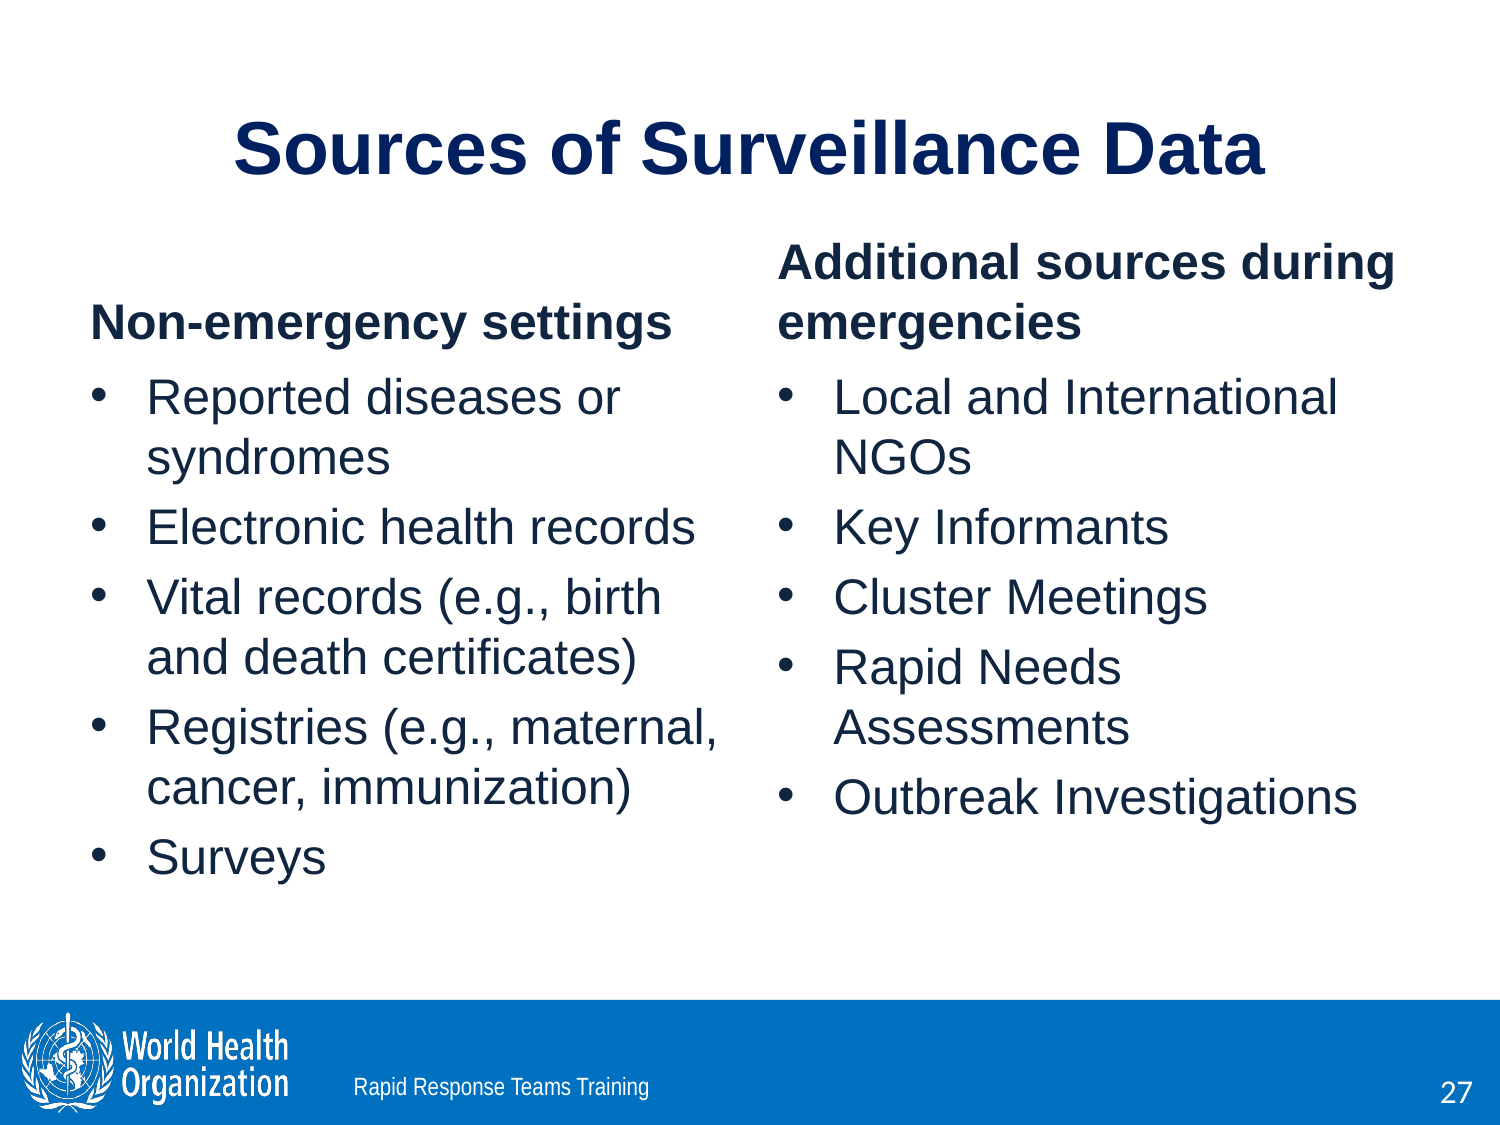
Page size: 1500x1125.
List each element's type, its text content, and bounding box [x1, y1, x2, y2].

list Local and International NGOs Key Informants Cluster Meetings Rapid Needs Assessments Outbreak Investigations [761, 356, 1425, 1005]
list Additional sources during emergencies [761, 251, 1425, 356]
title Sources of Surveillance Data [75, 92, 1425, 197]
picture [21, 1012, 288, 1113]
list Non-emergency settings [75, 251, 738, 356]
list Reported diseases or syndromes Electronic health records Vital records (e.g., birth and death certificates) Registries (e.g., maternal, cancer, immunization) Surveys [75, 356, 738, 1005]
